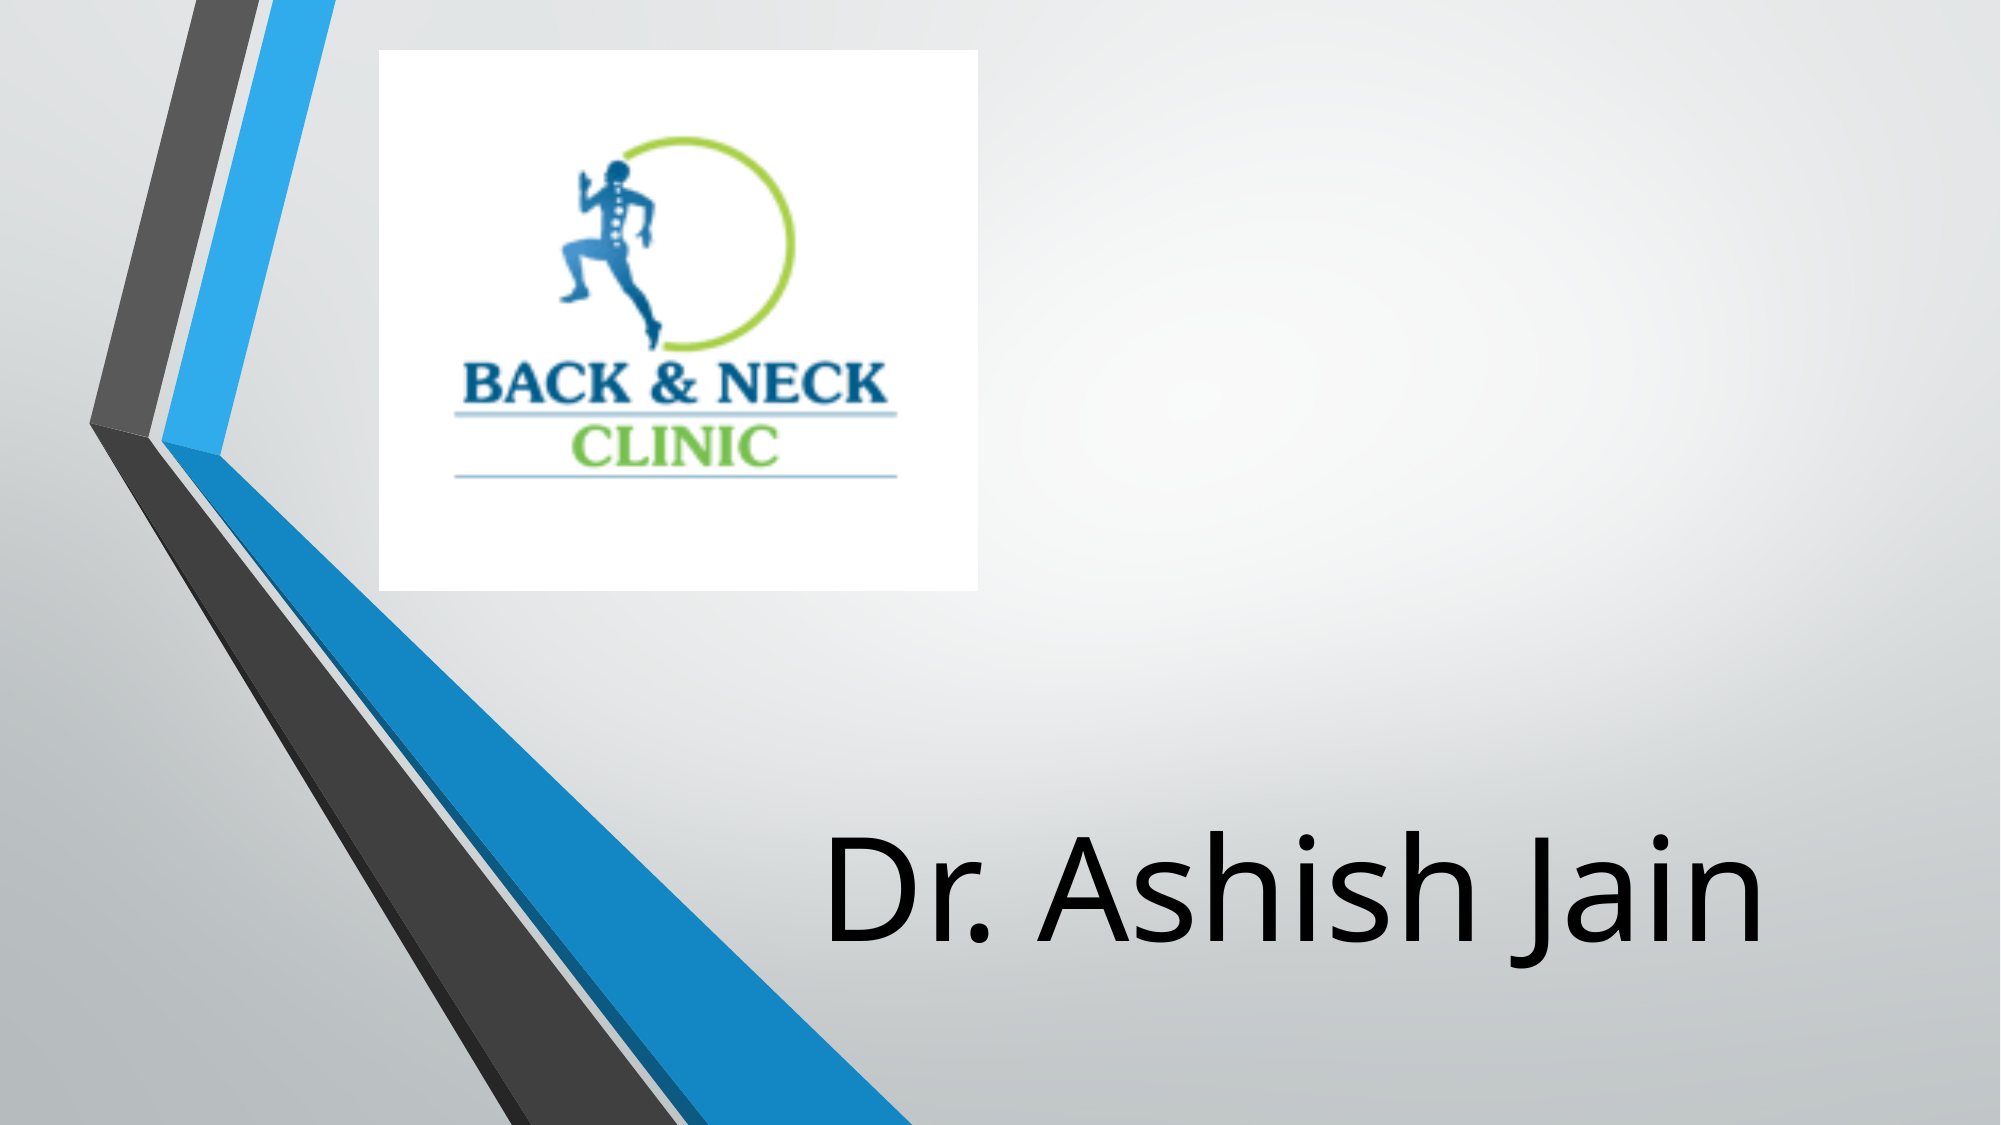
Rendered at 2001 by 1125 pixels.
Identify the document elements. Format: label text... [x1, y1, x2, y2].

title Dr. Ashish Jain [614, 685, 1785, 979]
picture [378, 50, 978, 591]
